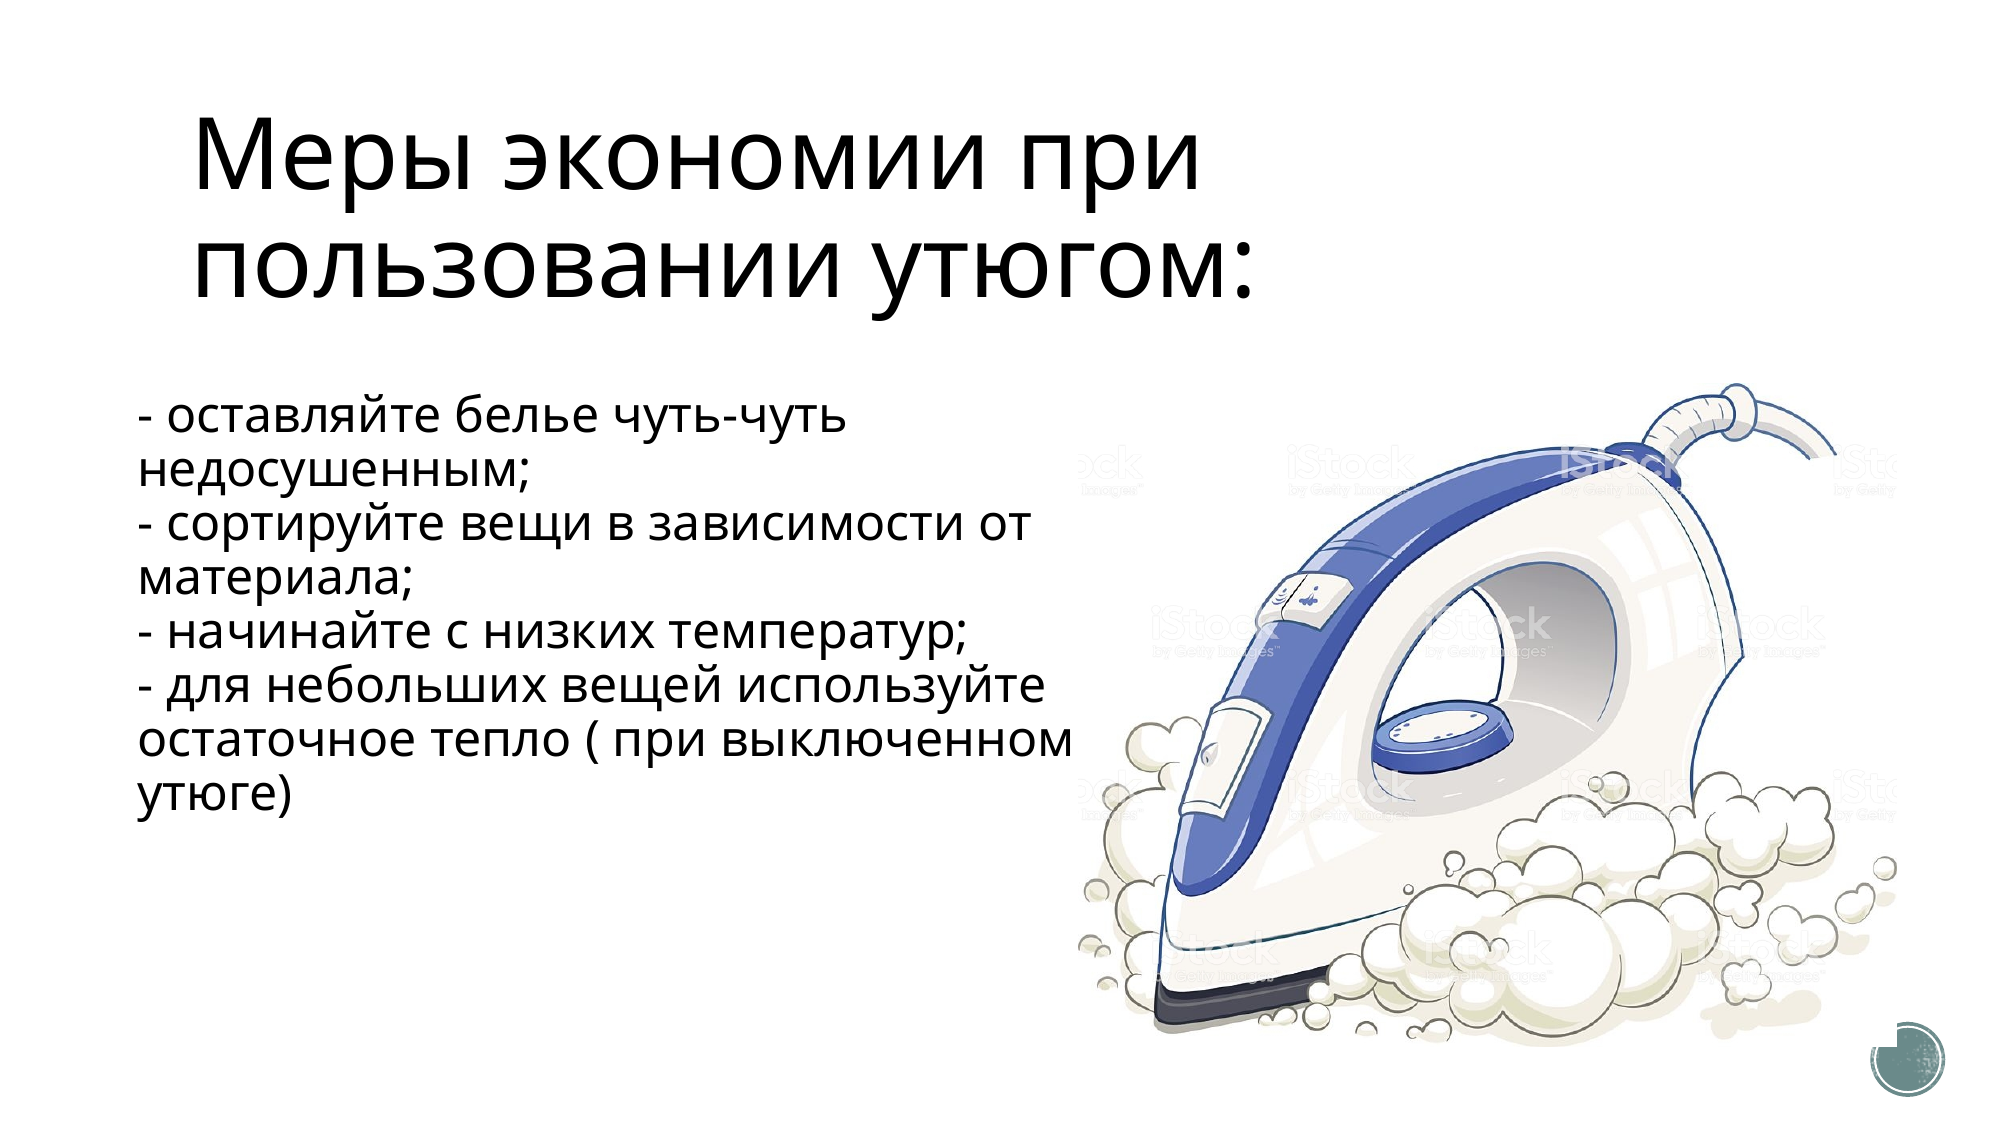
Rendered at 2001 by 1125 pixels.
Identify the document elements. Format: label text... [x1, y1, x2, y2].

list - оставляйте белье чуть-чуть недосушенным; - сортируйте вещи в зависимости от материала; - начинайте с низких температур; - для небольших вещей используйте остаточное тепло ( при выключенном утюге) [122, 382, 1079, 1047]
picture [1081, 383, 1897, 1047]
title Меры экономии при пользовании утюгом: [175, 79, 1826, 344]
